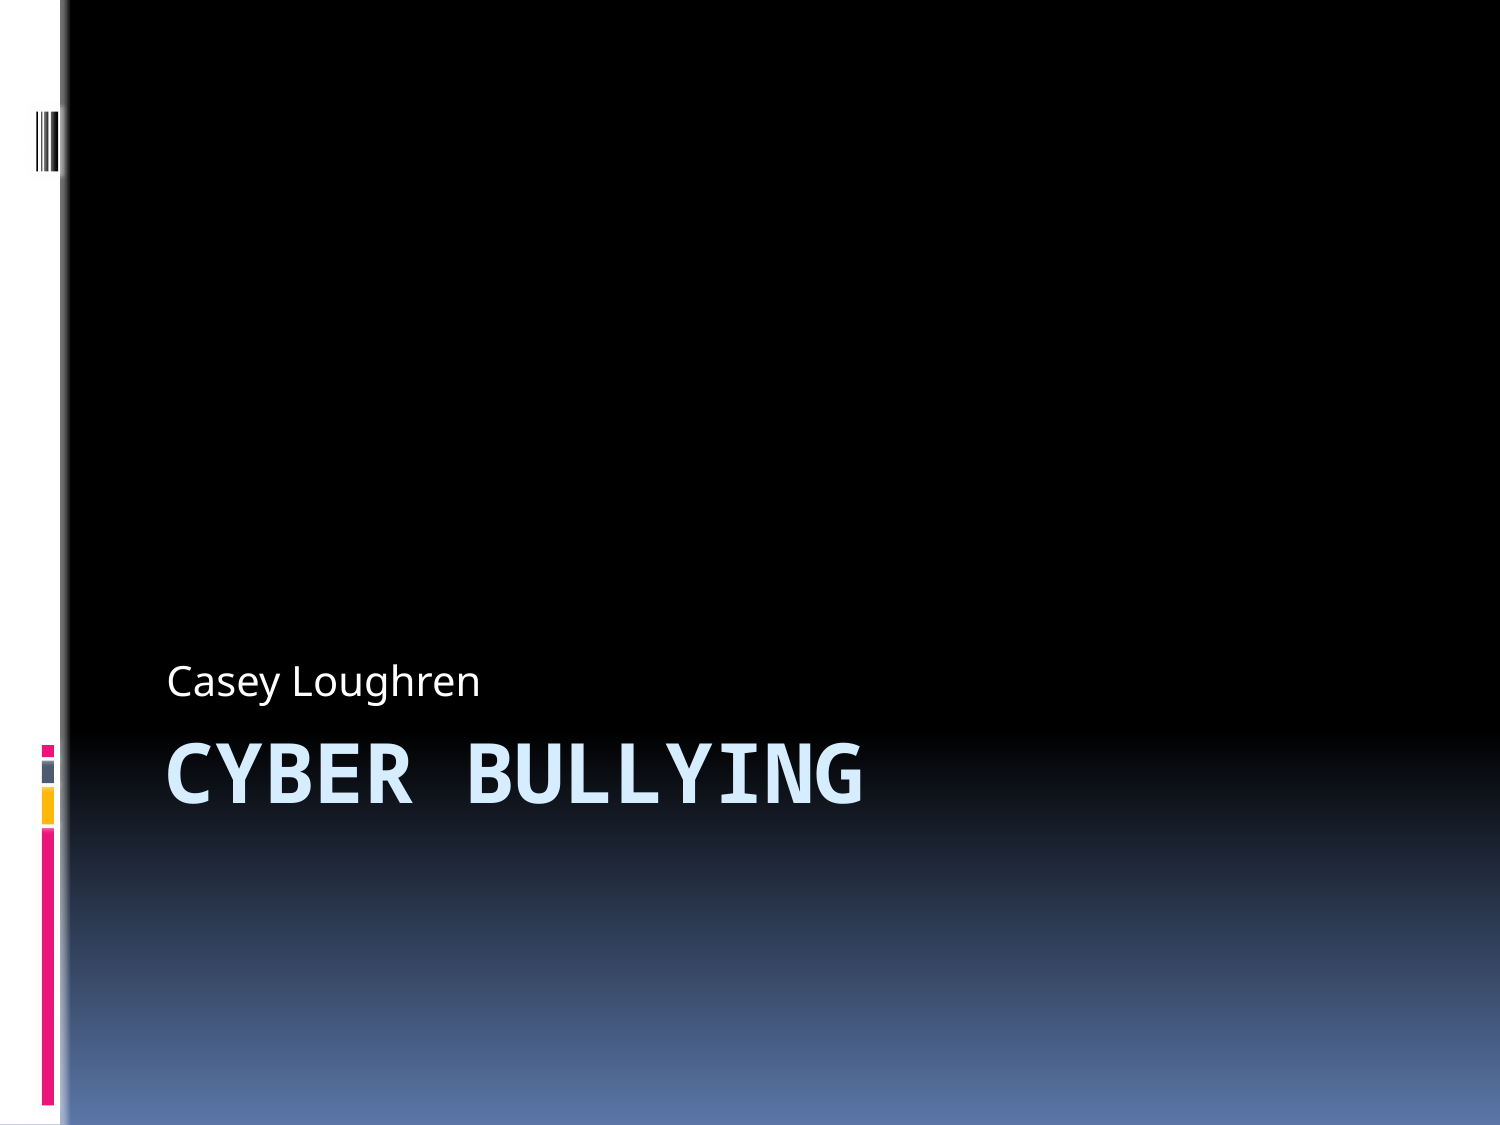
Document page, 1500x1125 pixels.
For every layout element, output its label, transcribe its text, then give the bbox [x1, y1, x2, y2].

subtitle Casey Loughren [150, 464, 1425, 713]
title Cyber bullying [150, 713, 1425, 1037]
